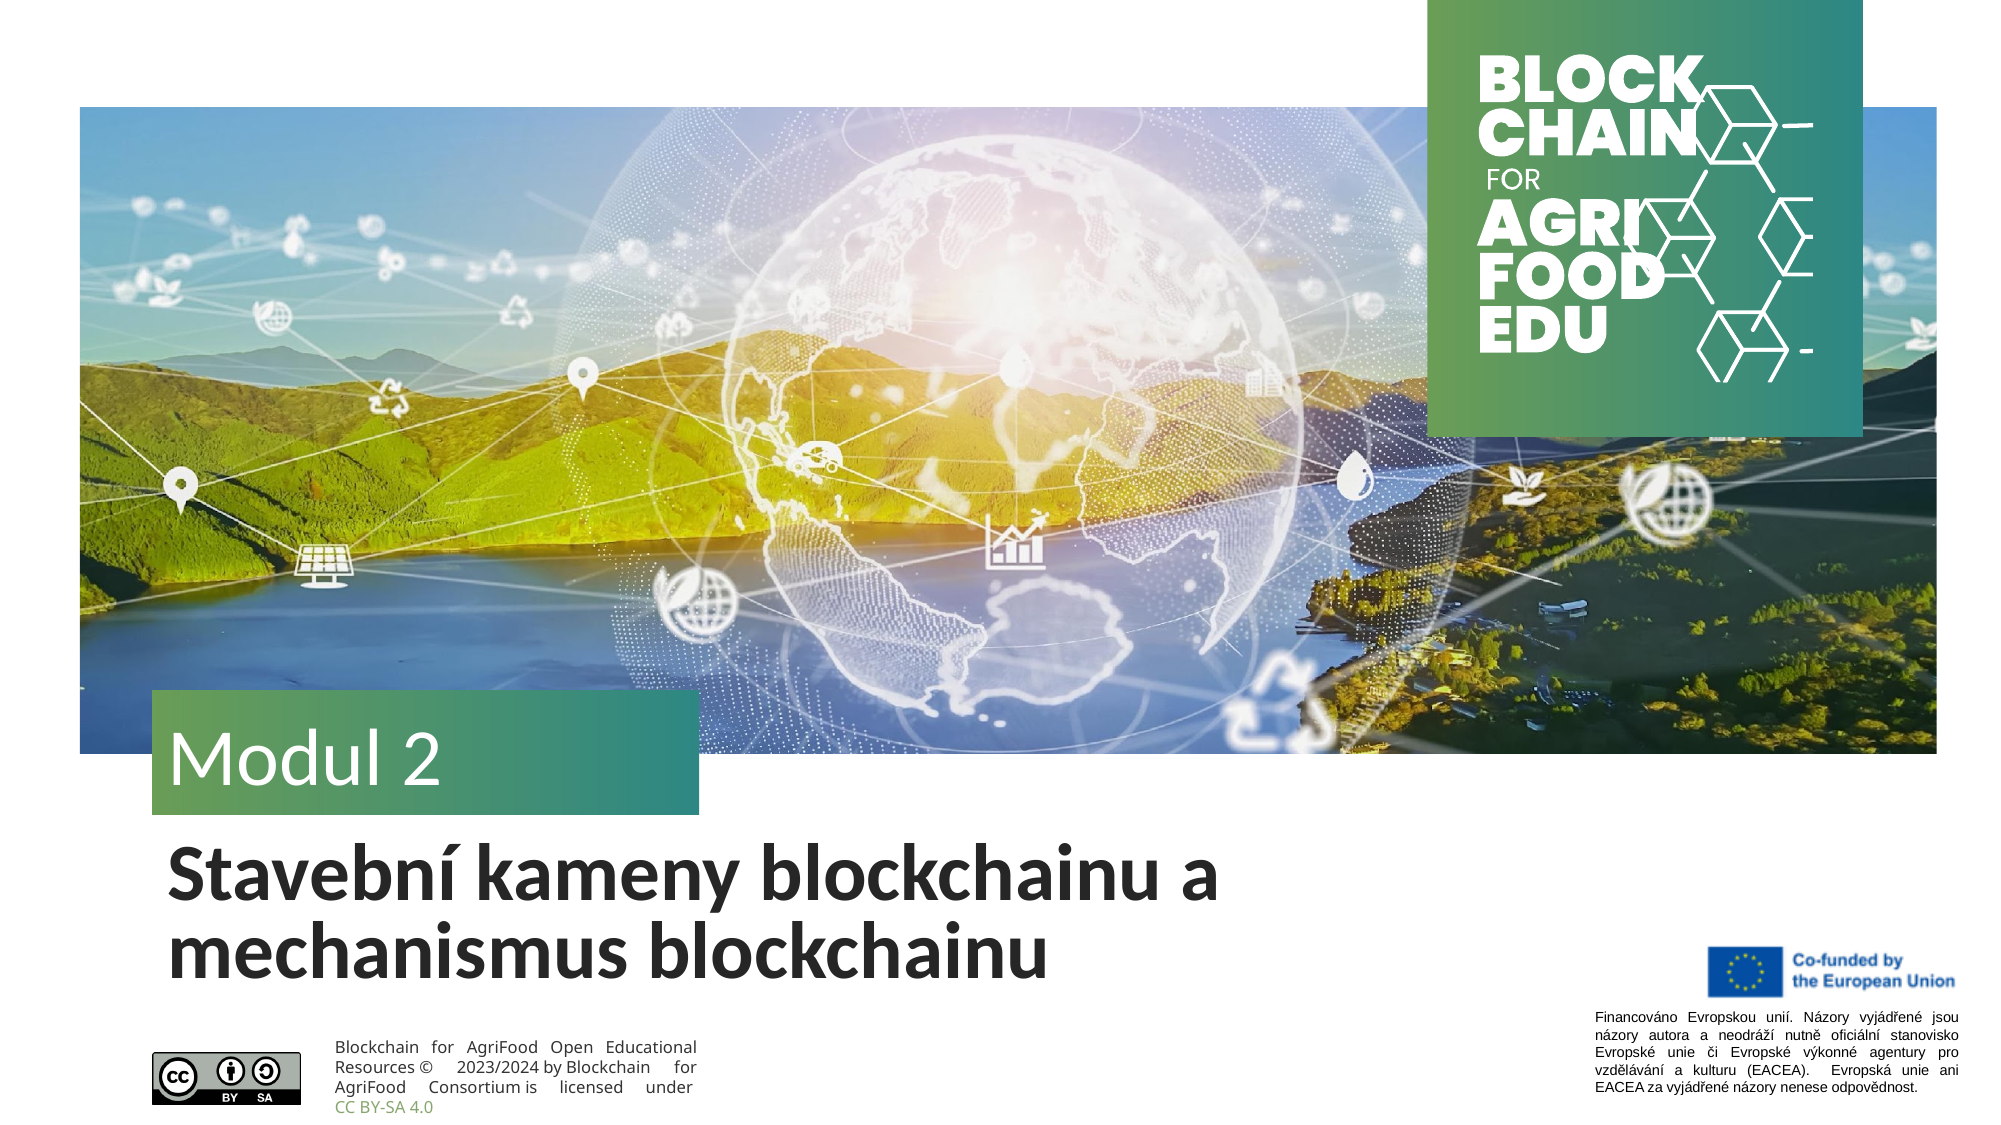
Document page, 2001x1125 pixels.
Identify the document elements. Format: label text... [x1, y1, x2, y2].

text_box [1476, 54, 1814, 383]
text_box Financováno Evropskou unií. Názory vyjádřené jsou názory autora a neodráží nutně oficiální stanovisko Evropské unie či Evropské výkonné agentury pro vzdělávání a kulturu (EACEA). Evropská unie ani EACEA za vyjádřené názory nenese odpovědnost. [1580, 1000, 1974, 1104]
text_box [1427, 0, 1863, 106]
picture [151, 1052, 301, 1105]
list Stavební kameny blockchainu a mechanismus blockchainu [152, 830, 1568, 1001]
picture [79, 107, 1937, 754]
text_box Blockchain for AgriFood Open Educational Resources © 2023/2024 by Blockchain for AgriFood Consortium is licensed under CC BY-SA 4.0 [319, 1029, 713, 1125]
list Modul 2 [152, 765, 700, 815]
picture [1704, 944, 1974, 1002]
